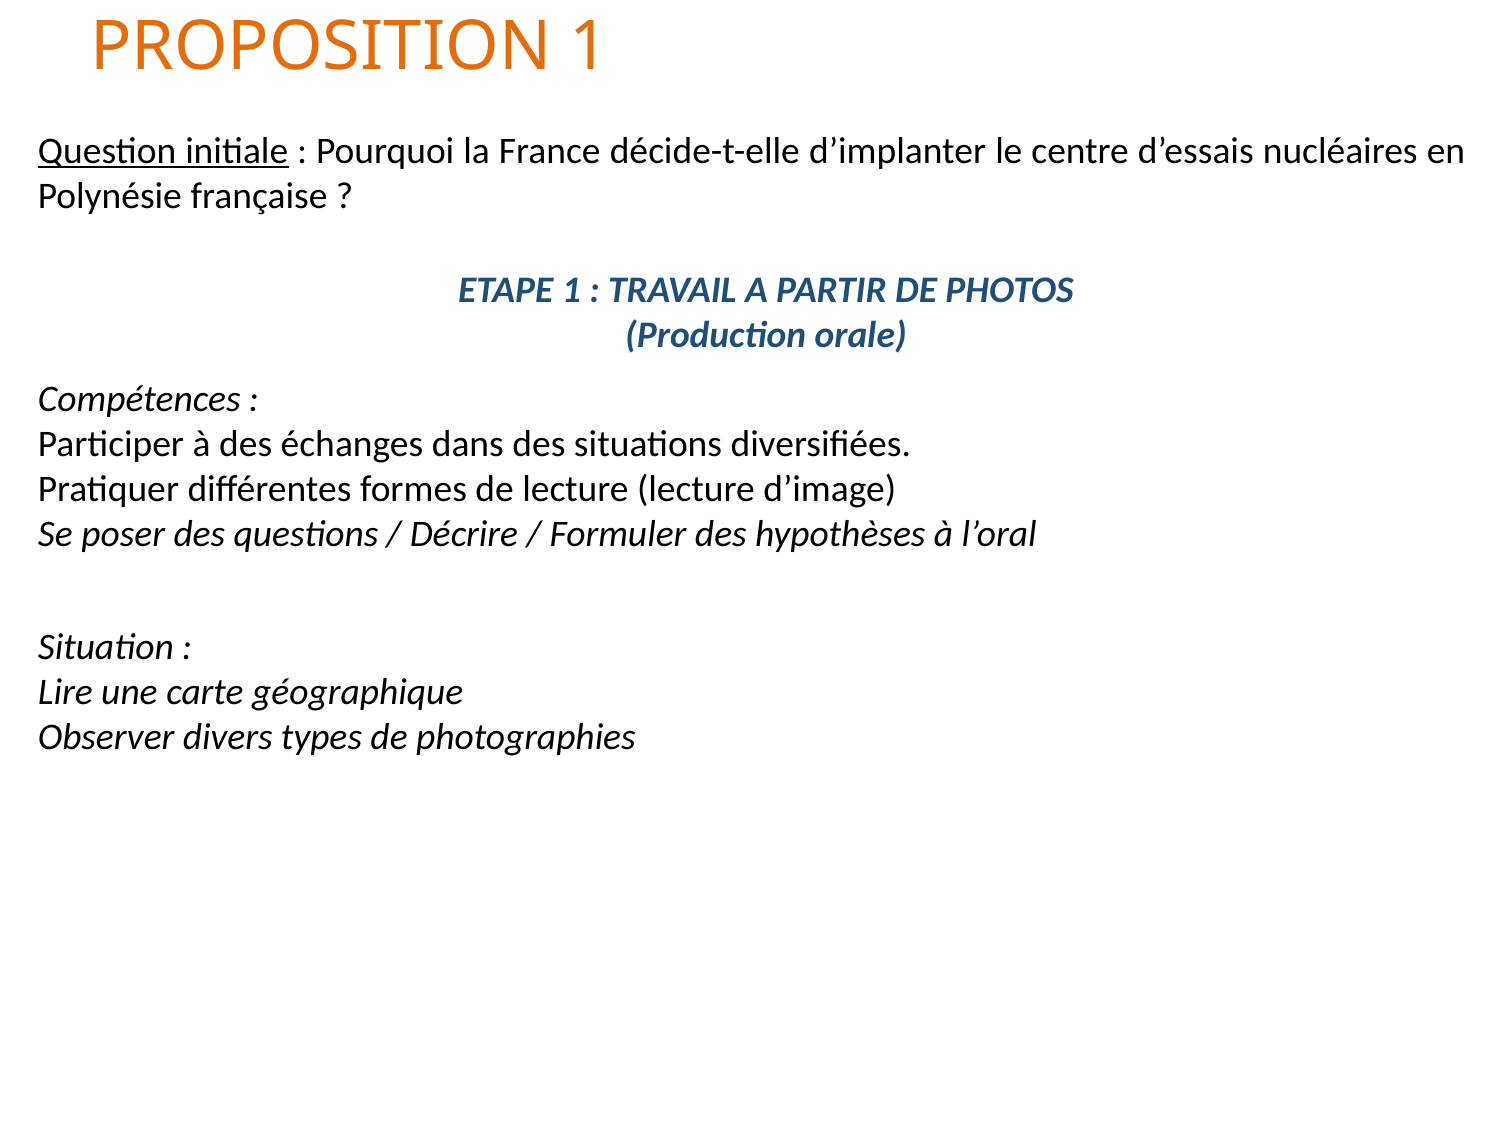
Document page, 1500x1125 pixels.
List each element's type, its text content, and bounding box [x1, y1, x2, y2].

text_box Question initiale : Pourquoi la France décide-t-elle d’implanter le centre d’essais nucléaires en Polynésie française ? [23, 118, 1482, 224]
text_box Compétences : Participer à des échanges dans des situations diversifiées. Pratiquer différentes formes de lecture (lecture d’image) Se poser des questions / Décrire / Formuler des hypothèses à l’oral Travailler les 3 niveaux de lecture d’images (Dénotatif / Connotatif / Interprétatif) [23, 366, 1466, 607]
text_box Situation : Lire une carte géographique Observer divers types de photographies [23, 614, 1393, 765]
text_box ETAPE 1 : TRAVAIL A PARTIR DE PHOTOS (Production orale) [409, 257, 1123, 362]
title PROPOSITION 1 [75, 0, 1425, 94]
